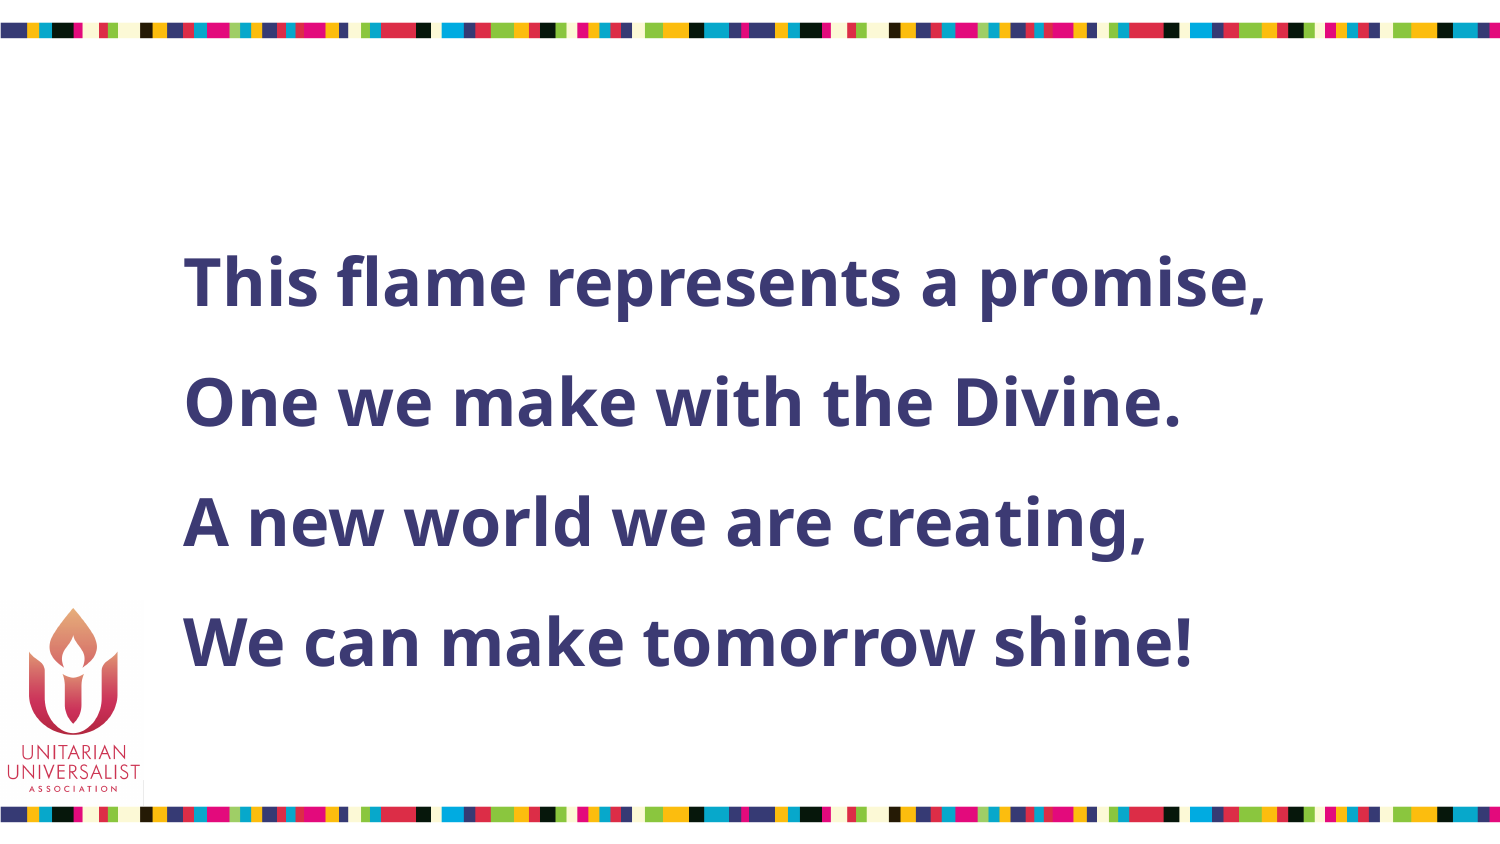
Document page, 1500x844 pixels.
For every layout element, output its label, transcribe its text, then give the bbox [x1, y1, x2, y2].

picture [0, 600, 1500, 824]
picture [0, 22, 1500, 40]
text_box This flame represents a promise, One we make with the Divine. A new world we are creating, We can make tomorrow shine! [168, 184, 1421, 695]
